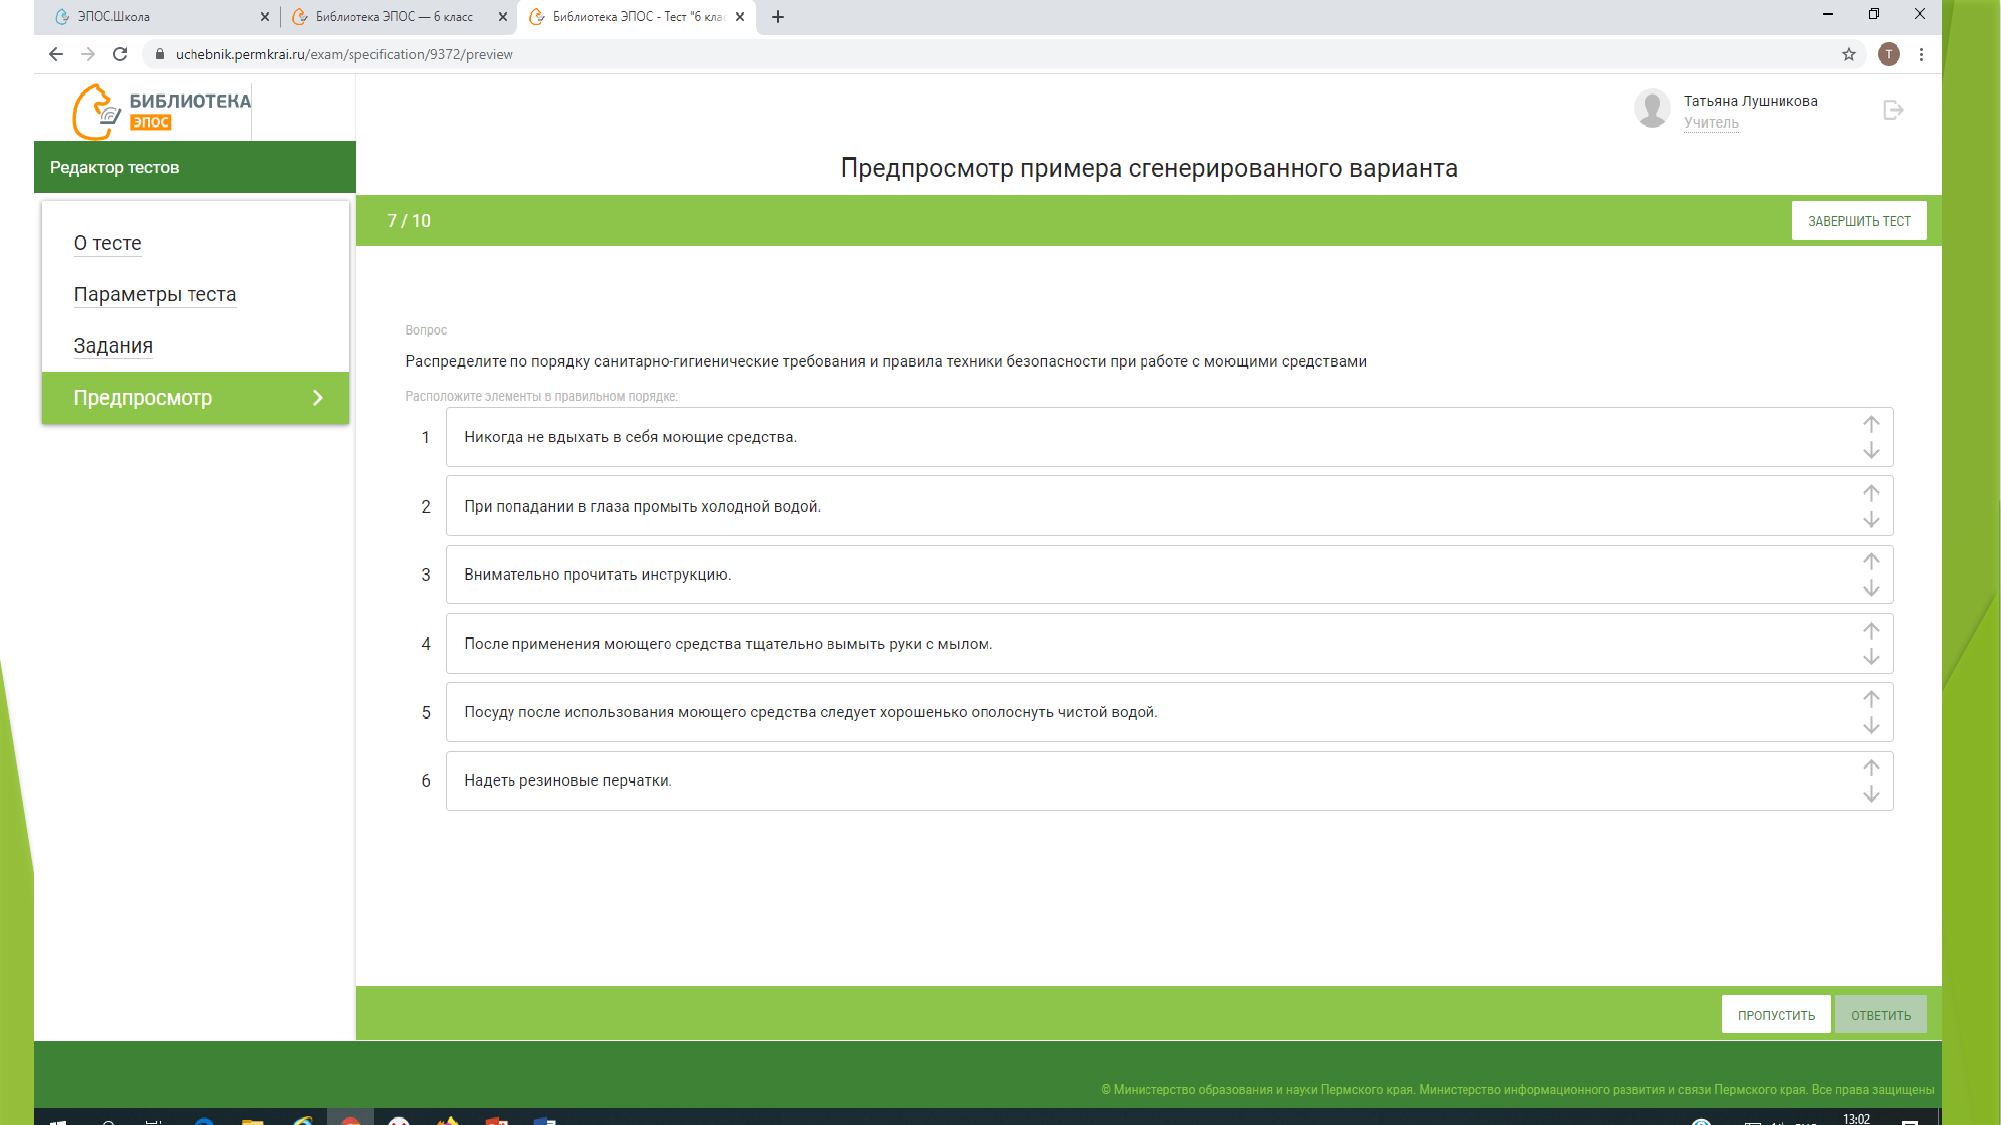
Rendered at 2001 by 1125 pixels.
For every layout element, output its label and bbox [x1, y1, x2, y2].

list [33, 0, 1942, 1125]
